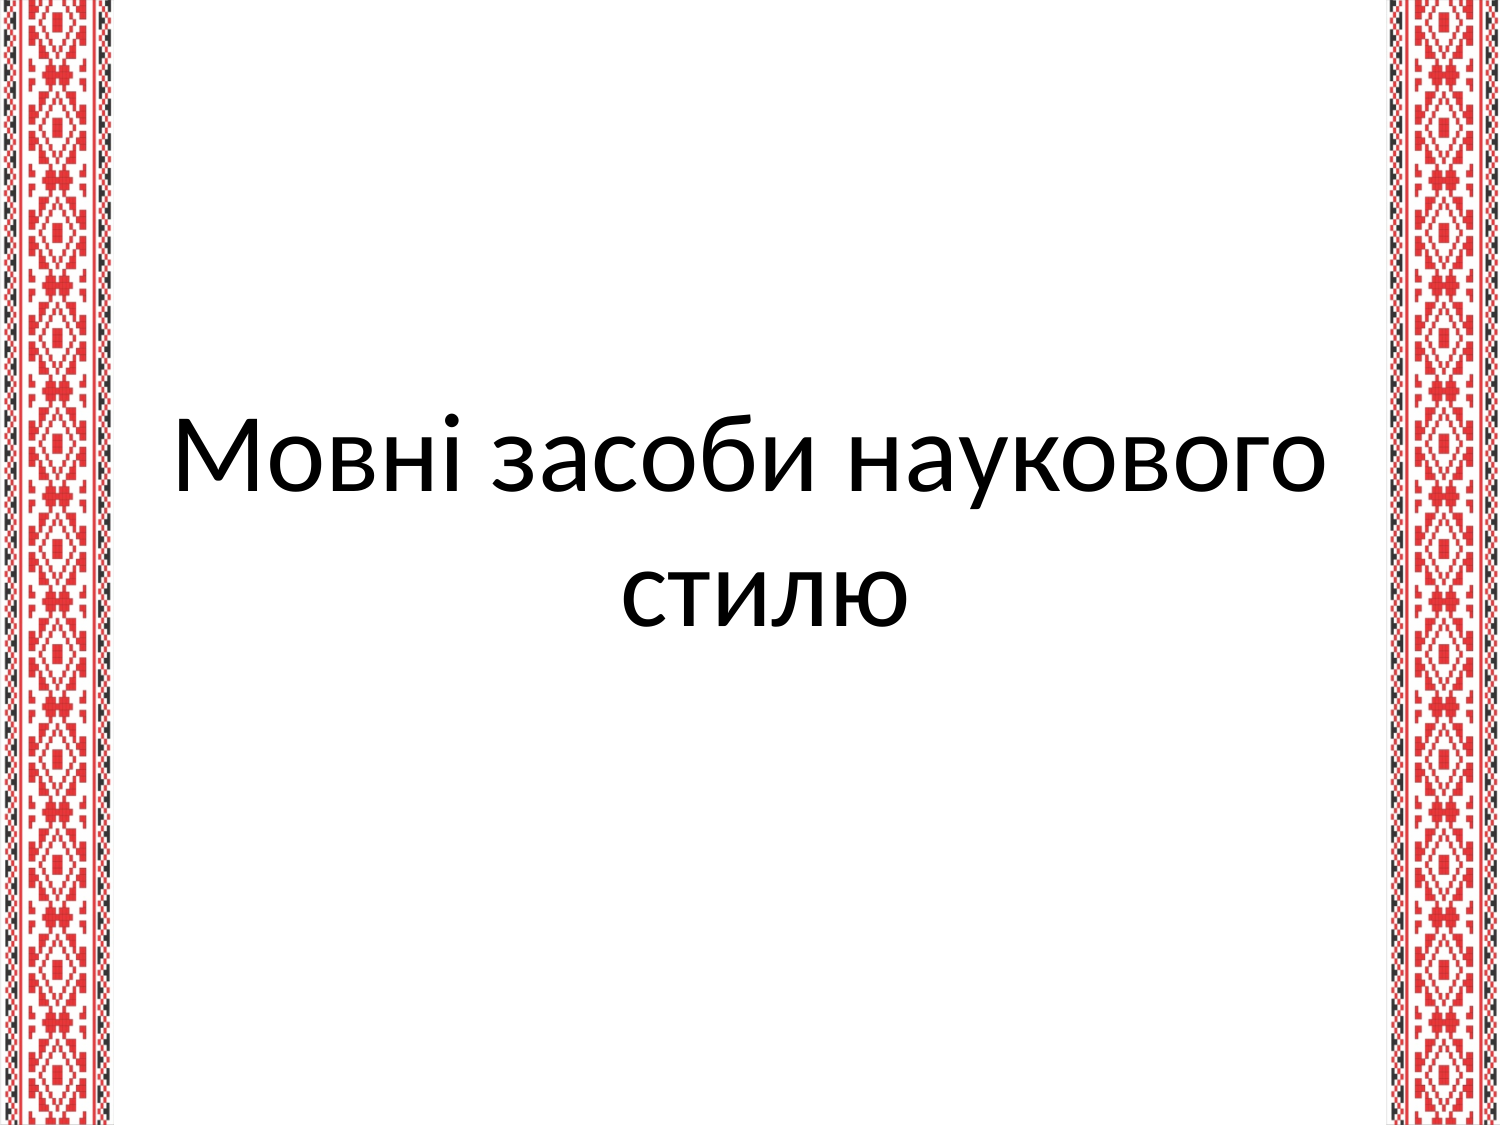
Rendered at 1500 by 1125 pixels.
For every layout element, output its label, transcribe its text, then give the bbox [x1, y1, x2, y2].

picture [0, 1, 620, 1124]
list Мовні засоби наукового стилю [114, 23, 1386, 1005]
picture [880, 1, 1500, 1124]
